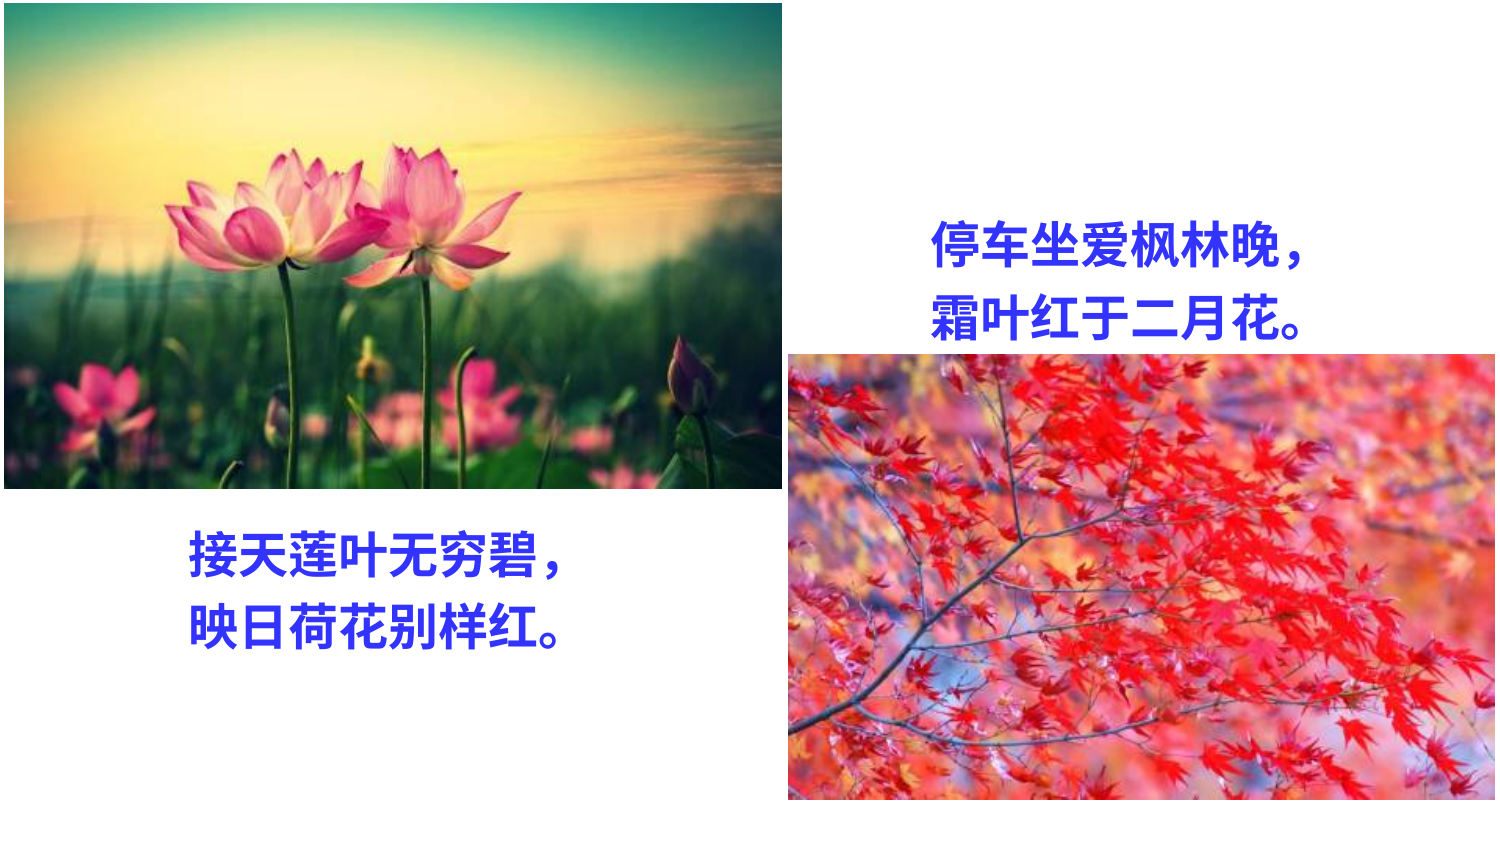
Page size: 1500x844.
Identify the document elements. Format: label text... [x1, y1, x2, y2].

picture [787, 354, 1495, 800]
picture [4, 3, 782, 490]
text_box 停车坐爱枫林晚， 霜叶红于二月花。 [915, 191, 1371, 354]
text_box 接天莲叶无穷碧， 映日荷花别样红。 [173, 504, 613, 664]
